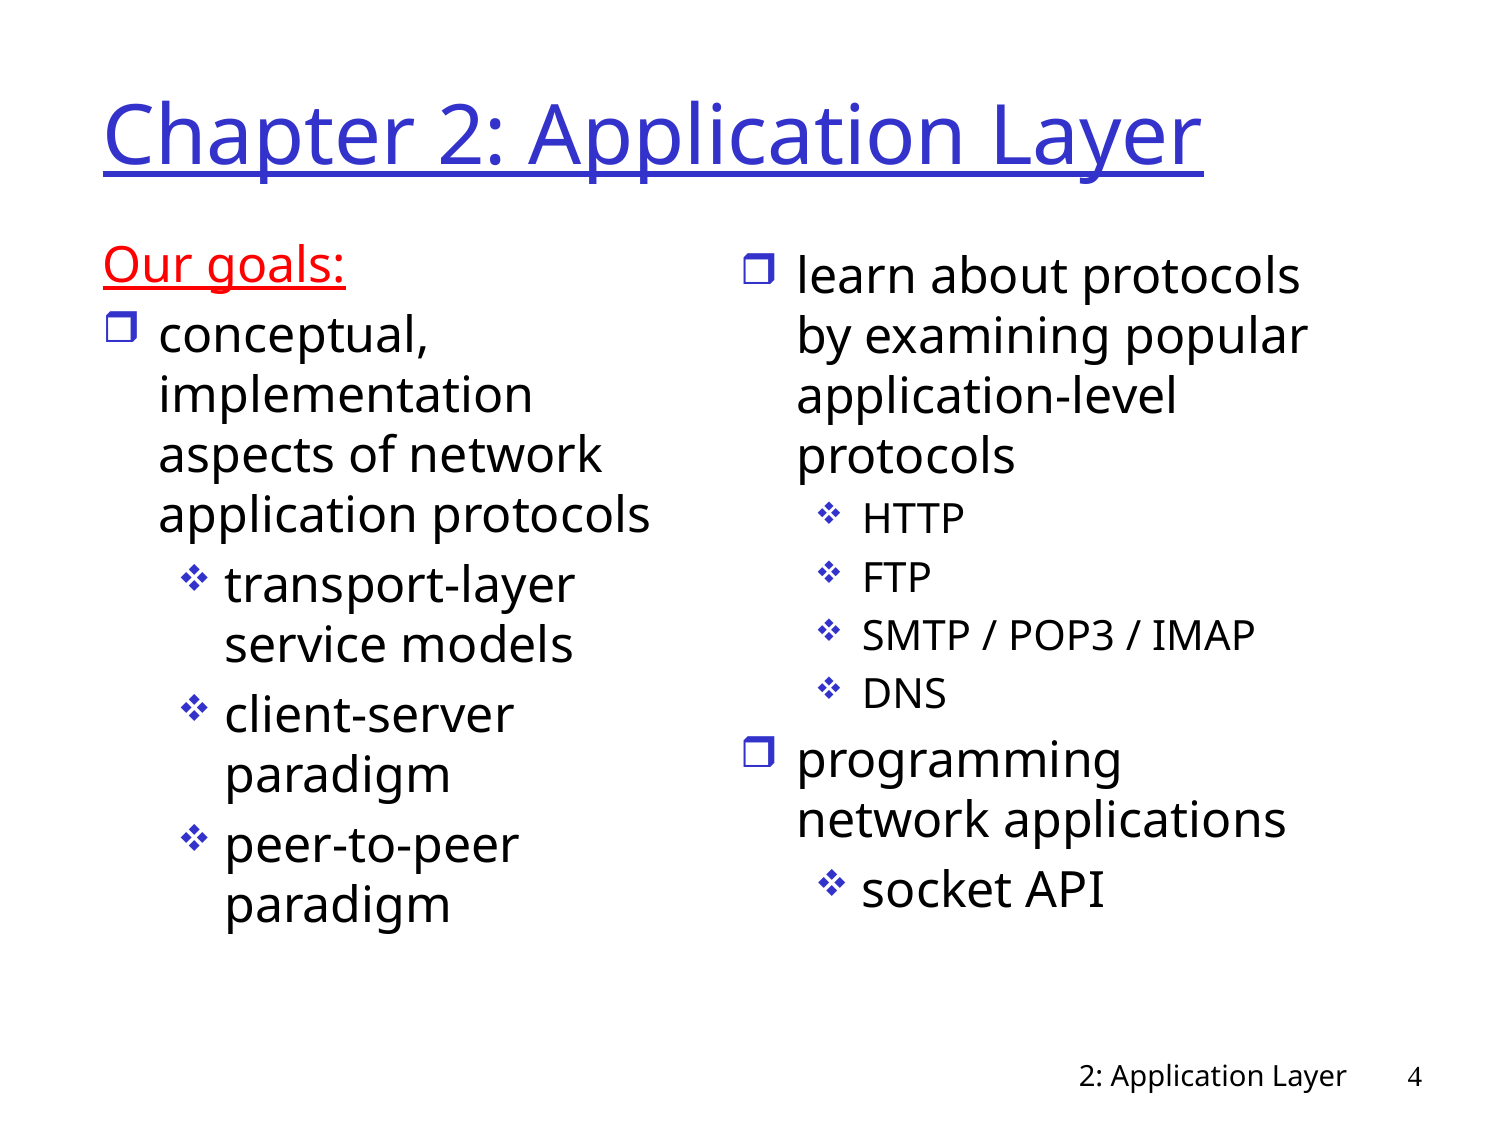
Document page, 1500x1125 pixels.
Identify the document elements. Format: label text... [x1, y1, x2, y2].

title Chapter 2: Application Layer [87, 37, 1363, 226]
list learn about protocols by examining popular application-level protocols HTTP FTP SMTP / POP3 / IMAP DNS programming network applications socket API [724, 236, 1327, 1000]
footer 2: Application Layer [887, 1049, 1362, 1125]
list Our goals: conceptual, implementation aspects of network application protocols transport-layer service models client-server paradigm peer-to-peer paradigm [87, 224, 676, 988]
slide_number 4 [1362, 1049, 1438, 1125]
